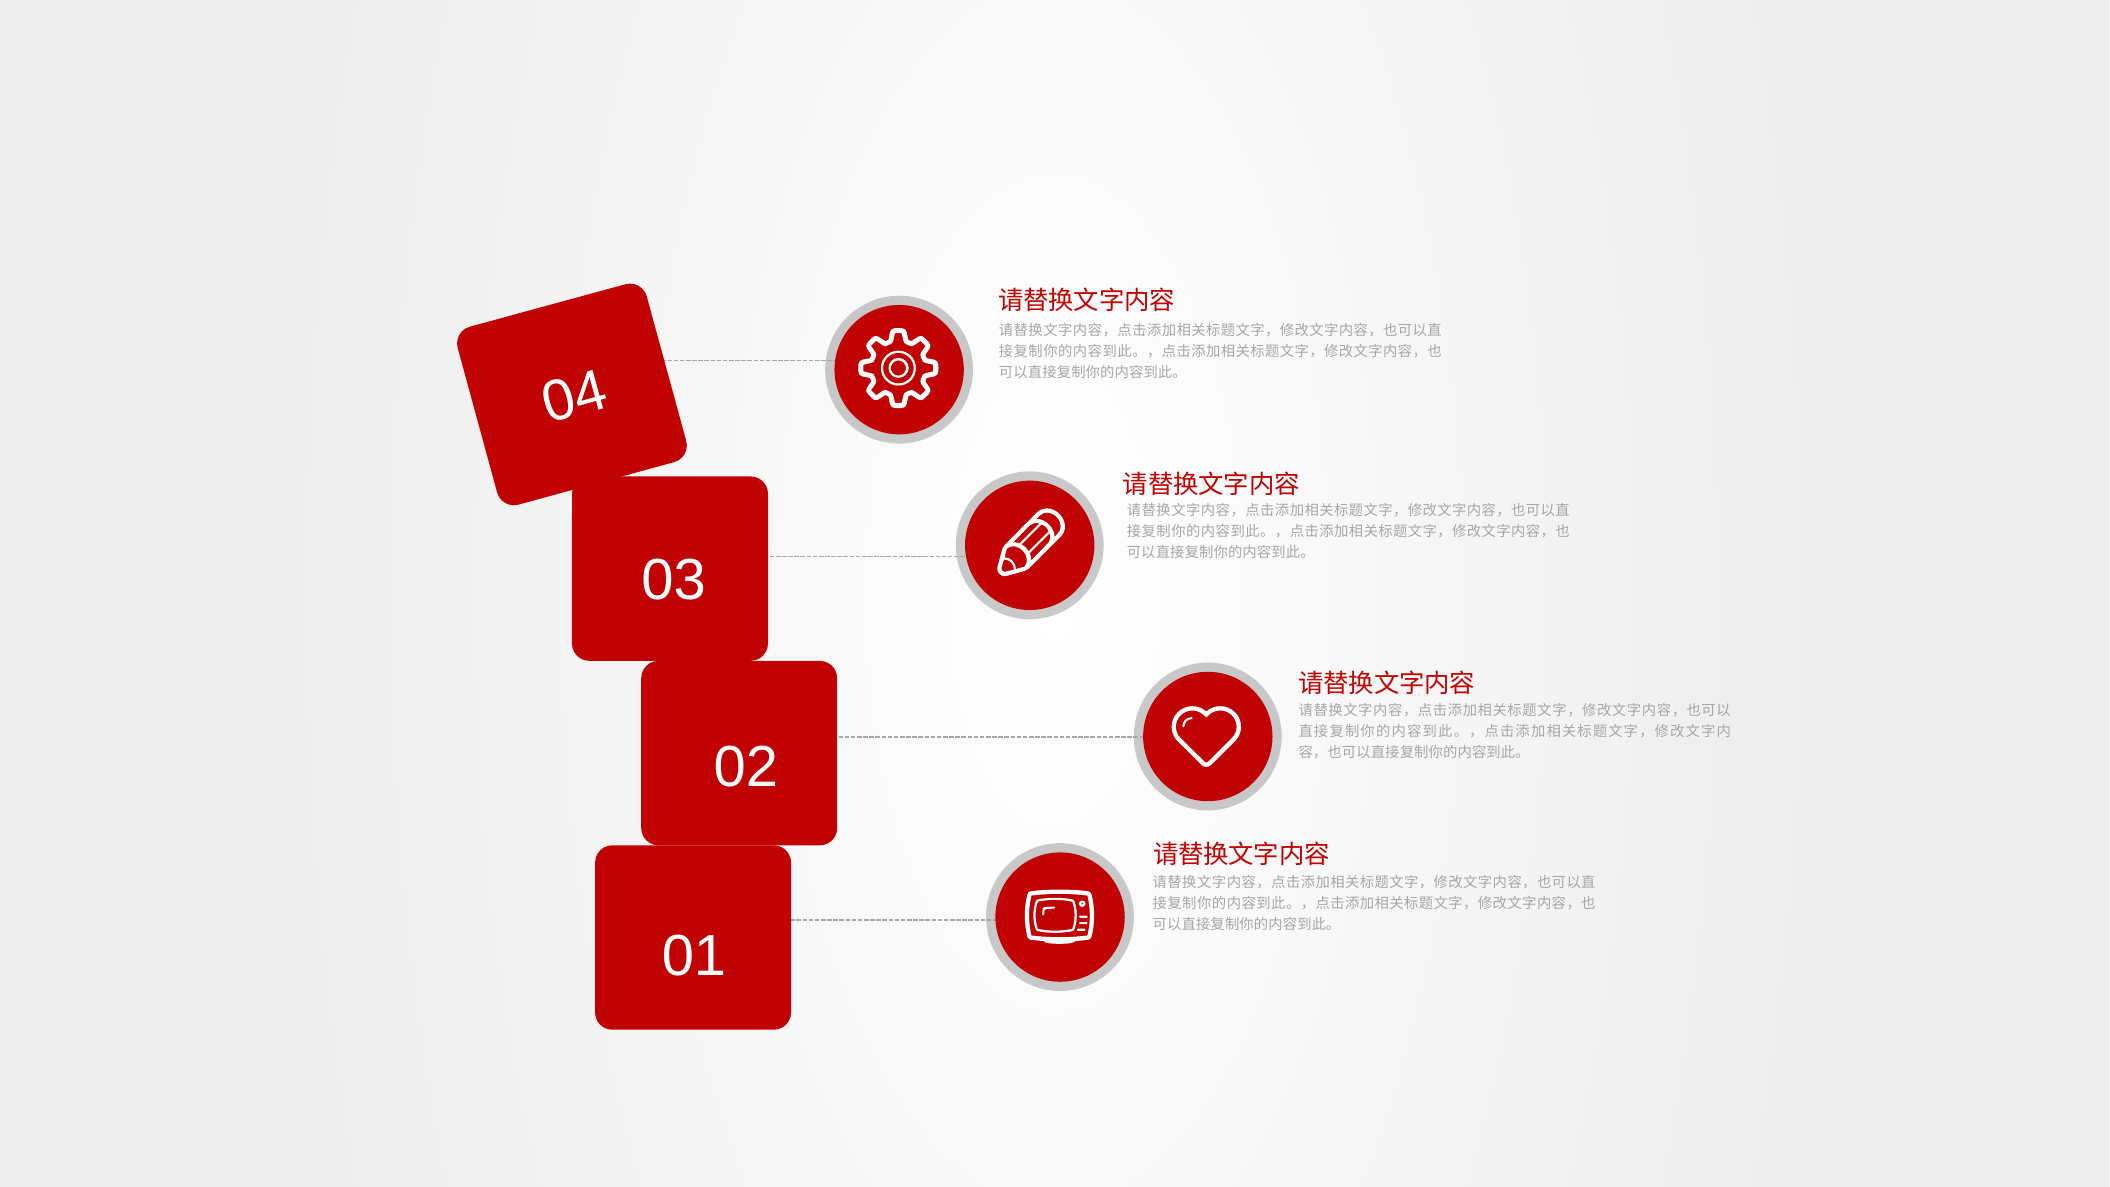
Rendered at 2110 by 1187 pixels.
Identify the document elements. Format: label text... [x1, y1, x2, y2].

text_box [641, 660, 838, 846]
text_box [595, 845, 792, 1030]
text_box 请替换文字内容 [1153, 831, 1444, 869]
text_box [571, 476, 768, 661]
text_box 请替换文字内容 [1298, 660, 1589, 697]
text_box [1023, 889, 1095, 944]
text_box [474, 302, 671, 487]
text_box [1169, 704, 1244, 768]
picture [0, 0, 2110, 1187]
text_box 请替换文字内容，点击添加相关标题文字，修改文字内容，也可以直接复制你的内容到此。，点击添加相关标题文字，修改文字内容，也可以直接复制你的内容到此。 [1152, 870, 1597, 933]
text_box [858, 328, 939, 409]
text_box 请替换文字内容，点击添加相关标题文字，修改文字内容，也可以直接复制你的内容到此。，点击添加相关标题文字，修改文字内容，也可以直接复制你的内容到此。 [1298, 697, 1733, 761]
text_box 请替换文字内容 [1122, 461, 1414, 499]
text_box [1133, 662, 1282, 811]
text_box 请替换文字内容 [998, 278, 1289, 316]
text_box 请替换文字内容，点击添加相关标题文字，修改文字内容，也可以直接复制你的内容到此。，点击添加相关标题文字，修改文字内容，也可以直接复制你的内容到此。 [999, 317, 1444, 381]
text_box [955, 471, 1104, 620]
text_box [825, 295, 974, 444]
text_box 请替换文字内容，点击添加相关标题文字，修改文字内容，也可以直接复制你的内容到此。，点击添加相关标题文字，修改文字内容，也可以直接复制你的内容到此。 [1126, 497, 1571, 561]
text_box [986, 843, 1134, 991]
